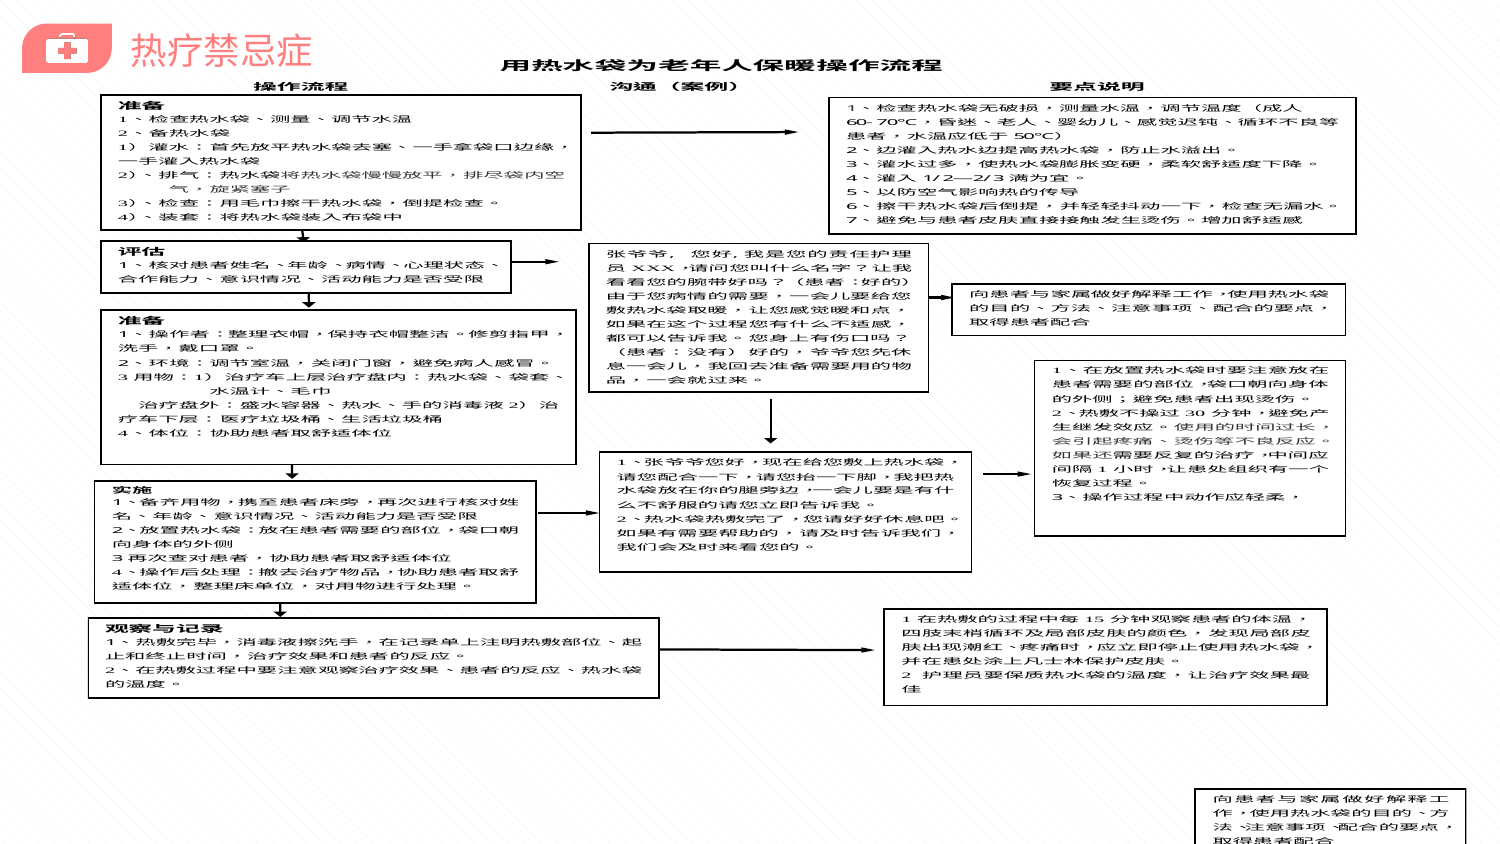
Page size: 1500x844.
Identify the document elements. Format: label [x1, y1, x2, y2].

text_box [87, 51, 1467, 844]
text_box [21, 20, 767, 81]
